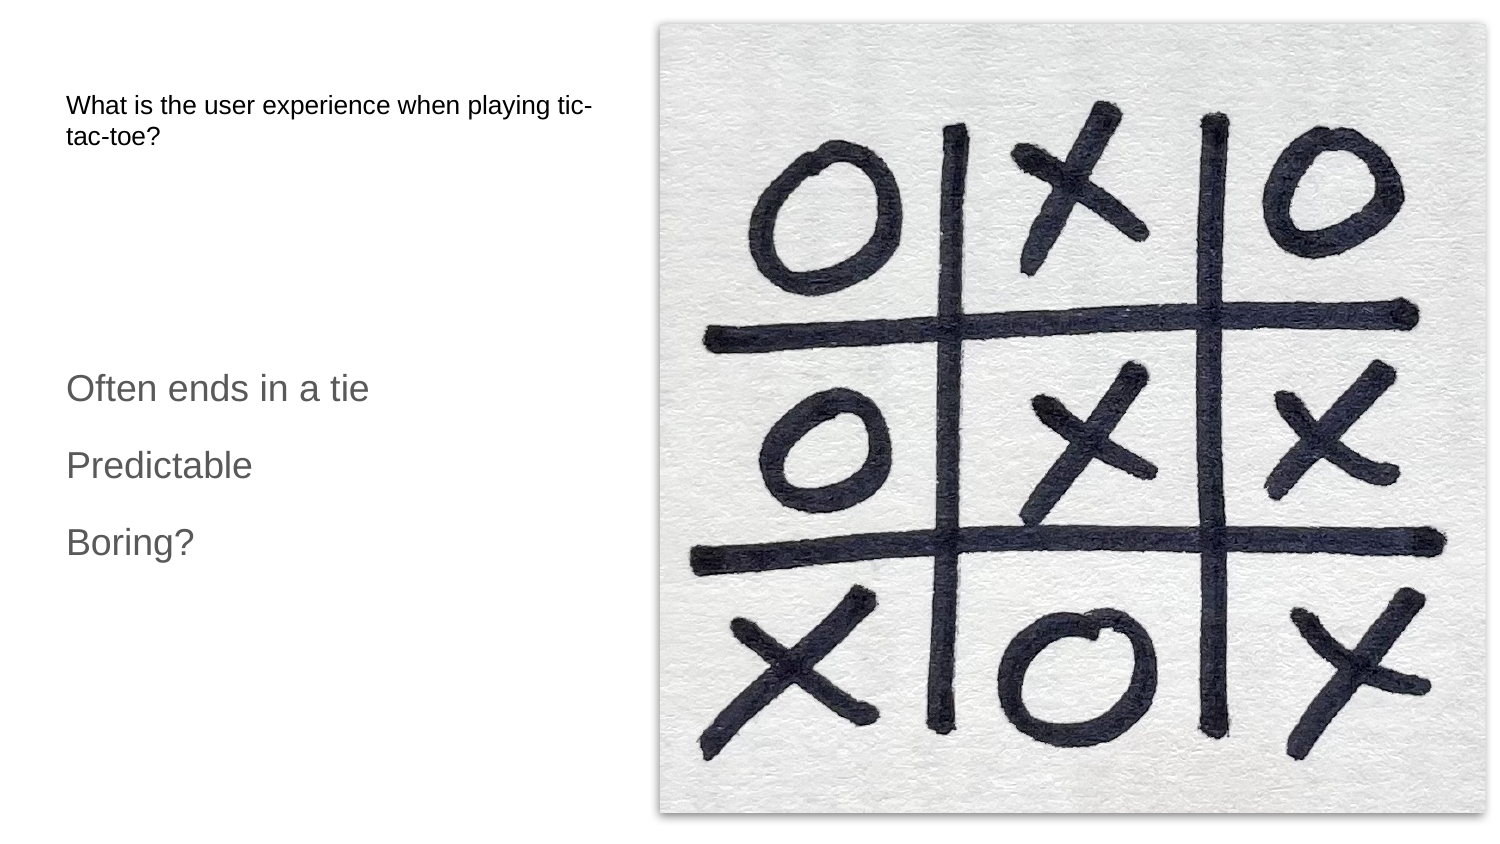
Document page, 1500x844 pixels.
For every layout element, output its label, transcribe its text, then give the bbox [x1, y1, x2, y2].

list Often ends in a tie Predictable Boring? [51, 342, 617, 750]
picture [659, 23, 1486, 814]
title What is the user experience when playing tic-tac-toe? [51, 72, 643, 167]
